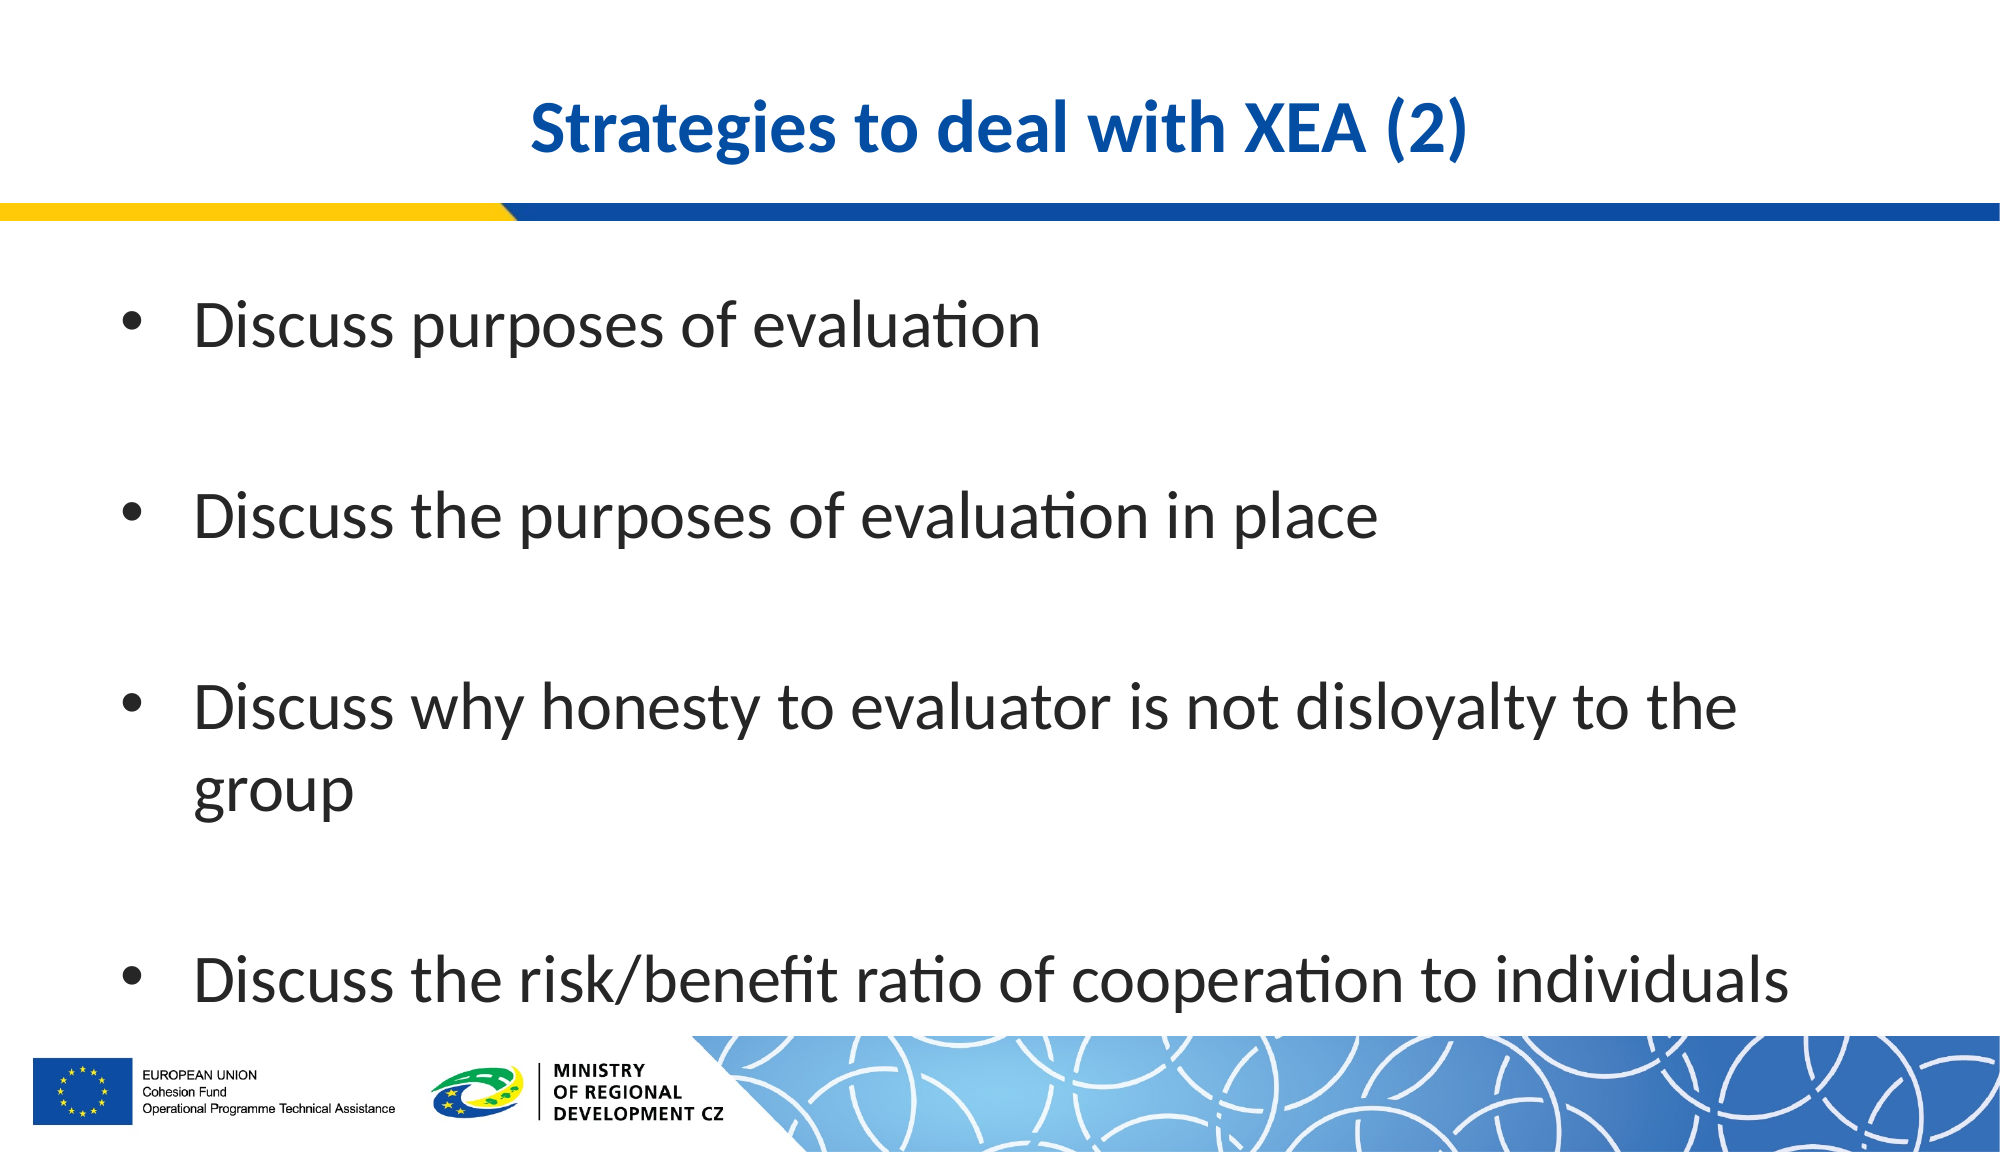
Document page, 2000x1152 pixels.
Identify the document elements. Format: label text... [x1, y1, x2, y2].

picture [0, 203, 2000, 221]
title Strategies to deal with XEA (2) [99, 46, 1900, 198]
picture [0, 1036, 2000, 1152]
list Discuss purposes of evaluation Discuss the purposes of evaluation in place Discuss why honesty to evaluator is not disloyalty to the group Discuss the risk/benefit ratio of cooperation to individuals [99, 268, 1900, 1029]
